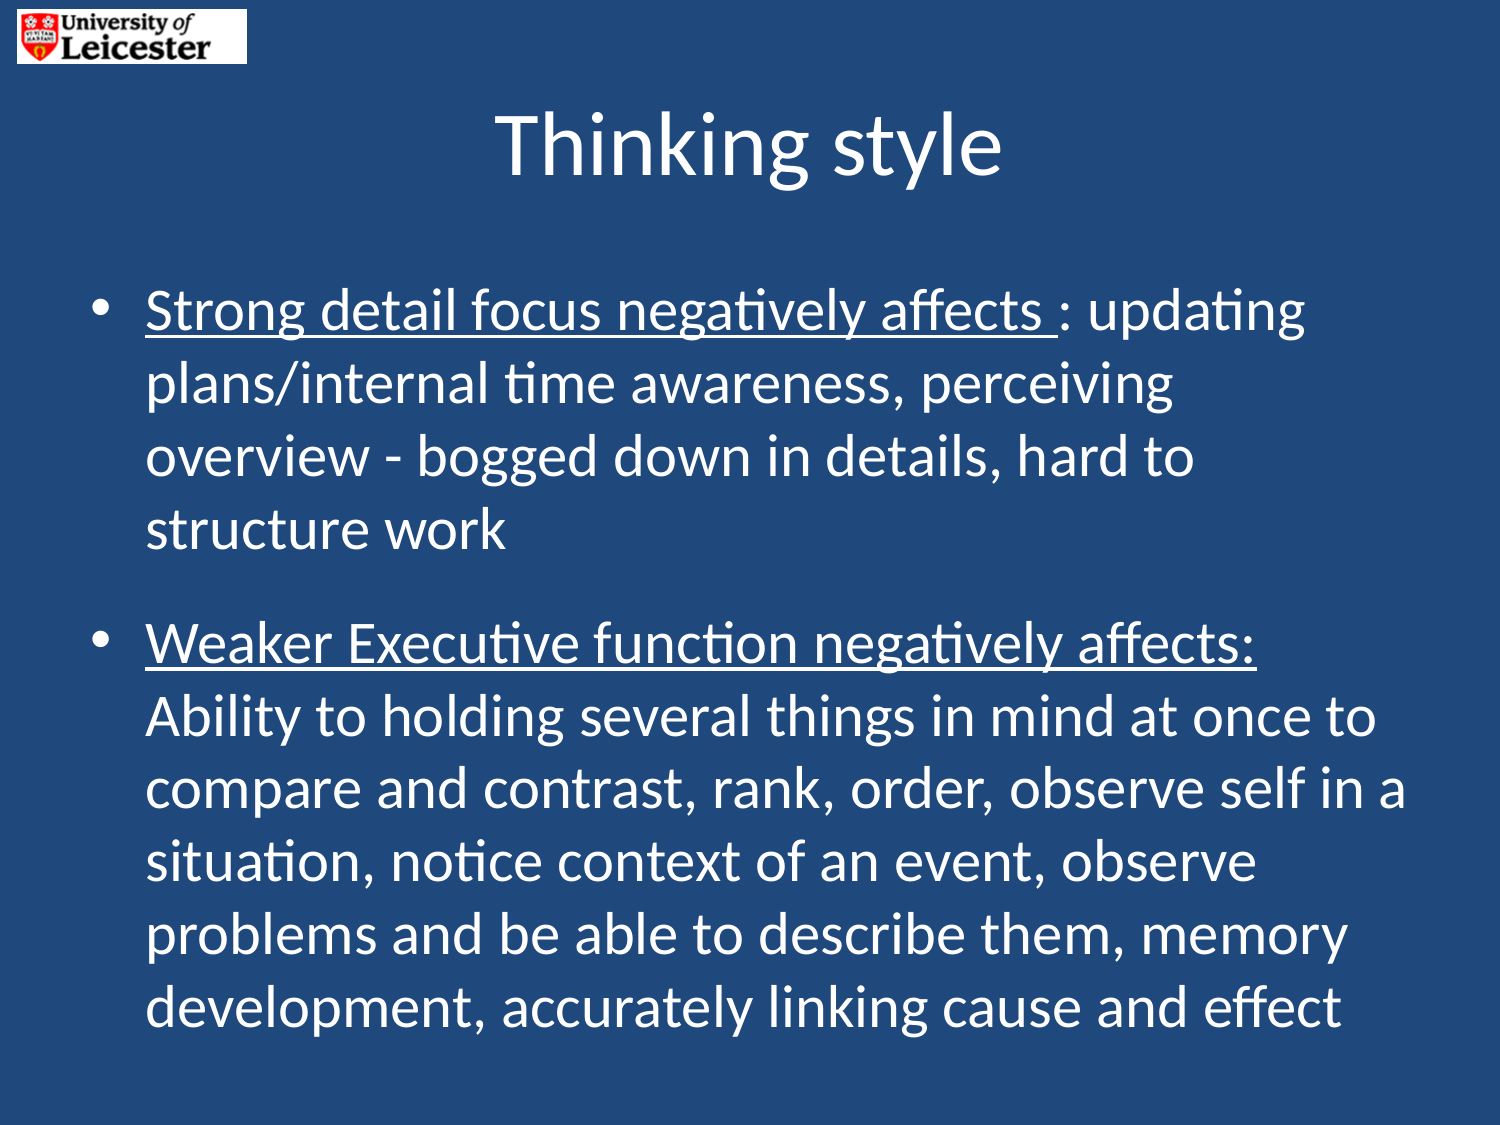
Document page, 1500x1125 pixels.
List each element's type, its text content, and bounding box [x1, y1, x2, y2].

title Thinking style [75, 45, 1425, 233]
picture [17, 9, 247, 64]
list Strong detail focus negatively affects : updating plans/internal time awareness, perceiving overview - bogged down in details, hard to structure work Weaker Executive function negatively affects: Ability to holding several things in mind at once to compare and contrast, rank, order, observe self in a situation, notice context of an event, observe problems and be able to describe them, memory development, accurately linking cause and effect [75, 262, 1425, 1059]
